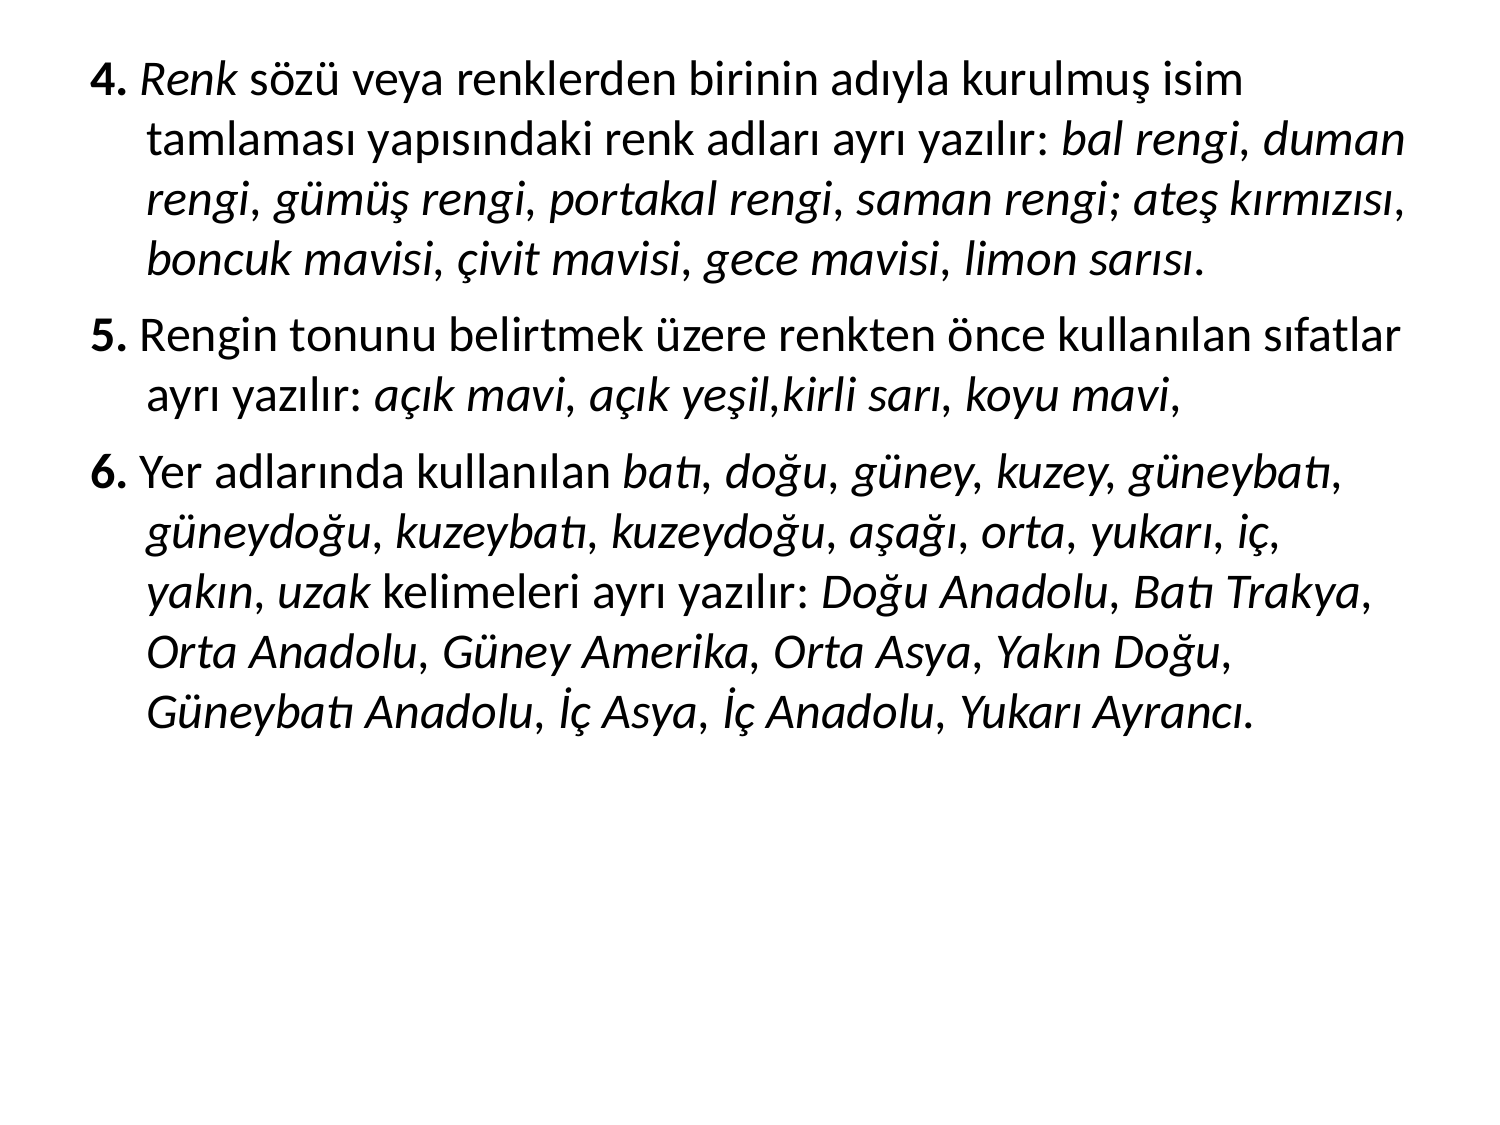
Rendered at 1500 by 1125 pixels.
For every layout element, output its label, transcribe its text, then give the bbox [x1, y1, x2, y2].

list 4. Renk sözü veya renklerden birinin adıyla kurulmuş isim tamlaması yapısındaki renk adları ayrı yazılır: bal rengi, duman rengi, gümüş rengi, portakal rengi, saman rengi; ateş kırmızısı, boncuk mavisi, çivit mavisi, gece mavisi, limon sarısı. 5. Rengin tonunu belirtmek üzere renkten önce kullanılan sıfatlar ayrı yazılır: açık mavi, açık yeşil,kirli sarı, koyu mavi, 6. Yer adlarında kullanılan batı, doğu, güney, kuzey, güneybatı, güneydoğu, kuzeybatı, kuzeydoğu, aşağı, orta, yukarı, iç, yakın, uzak kelimeleri ayrı yazılır: Doğu Anadolu, Batı Trakya, Orta Anadolu, Güney Amerika, Orta Asya, Yakın Doğu, Güneybatı Anadolu, İç Asya, İç Anadolu, Yukarı Ayrancı. [74, 37, 1426, 1076]
